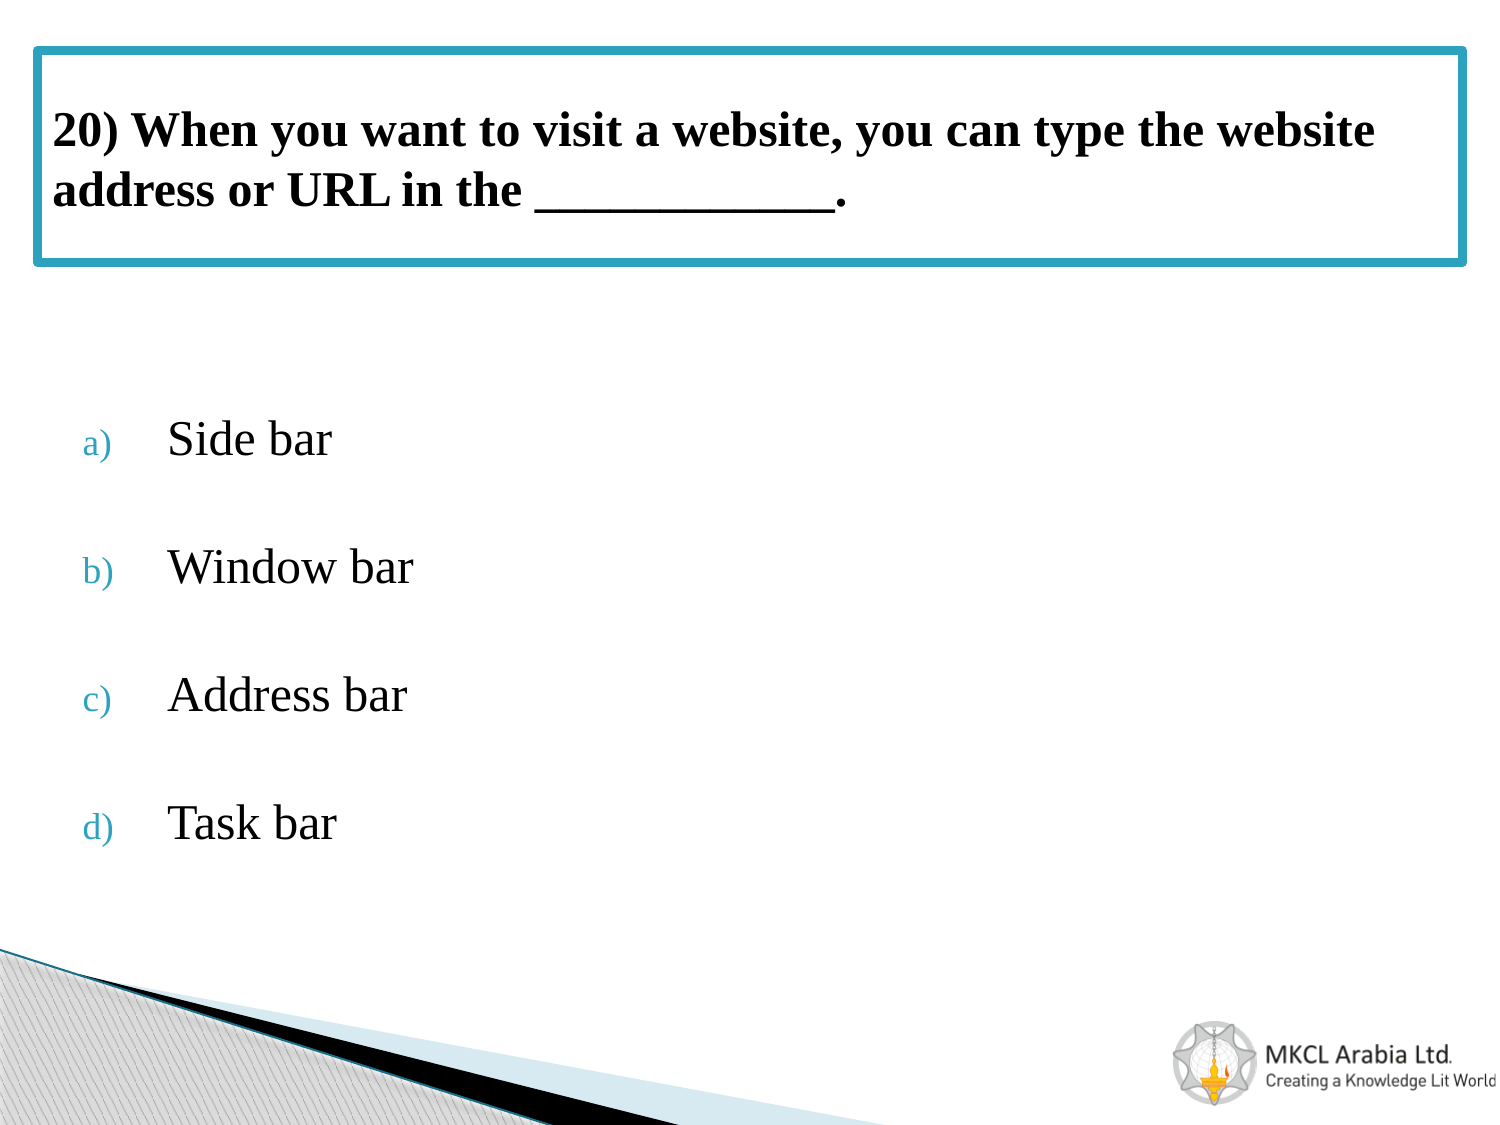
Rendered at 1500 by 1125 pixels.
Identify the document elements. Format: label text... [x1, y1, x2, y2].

list Side bar Window bar Address bar Task bar [50, 337, 1400, 943]
picture [1172, 1021, 1496, 1106]
title 20) When you want to visit a website, you can type the website address or URL in the ____________. [33, 46, 1467, 267]
